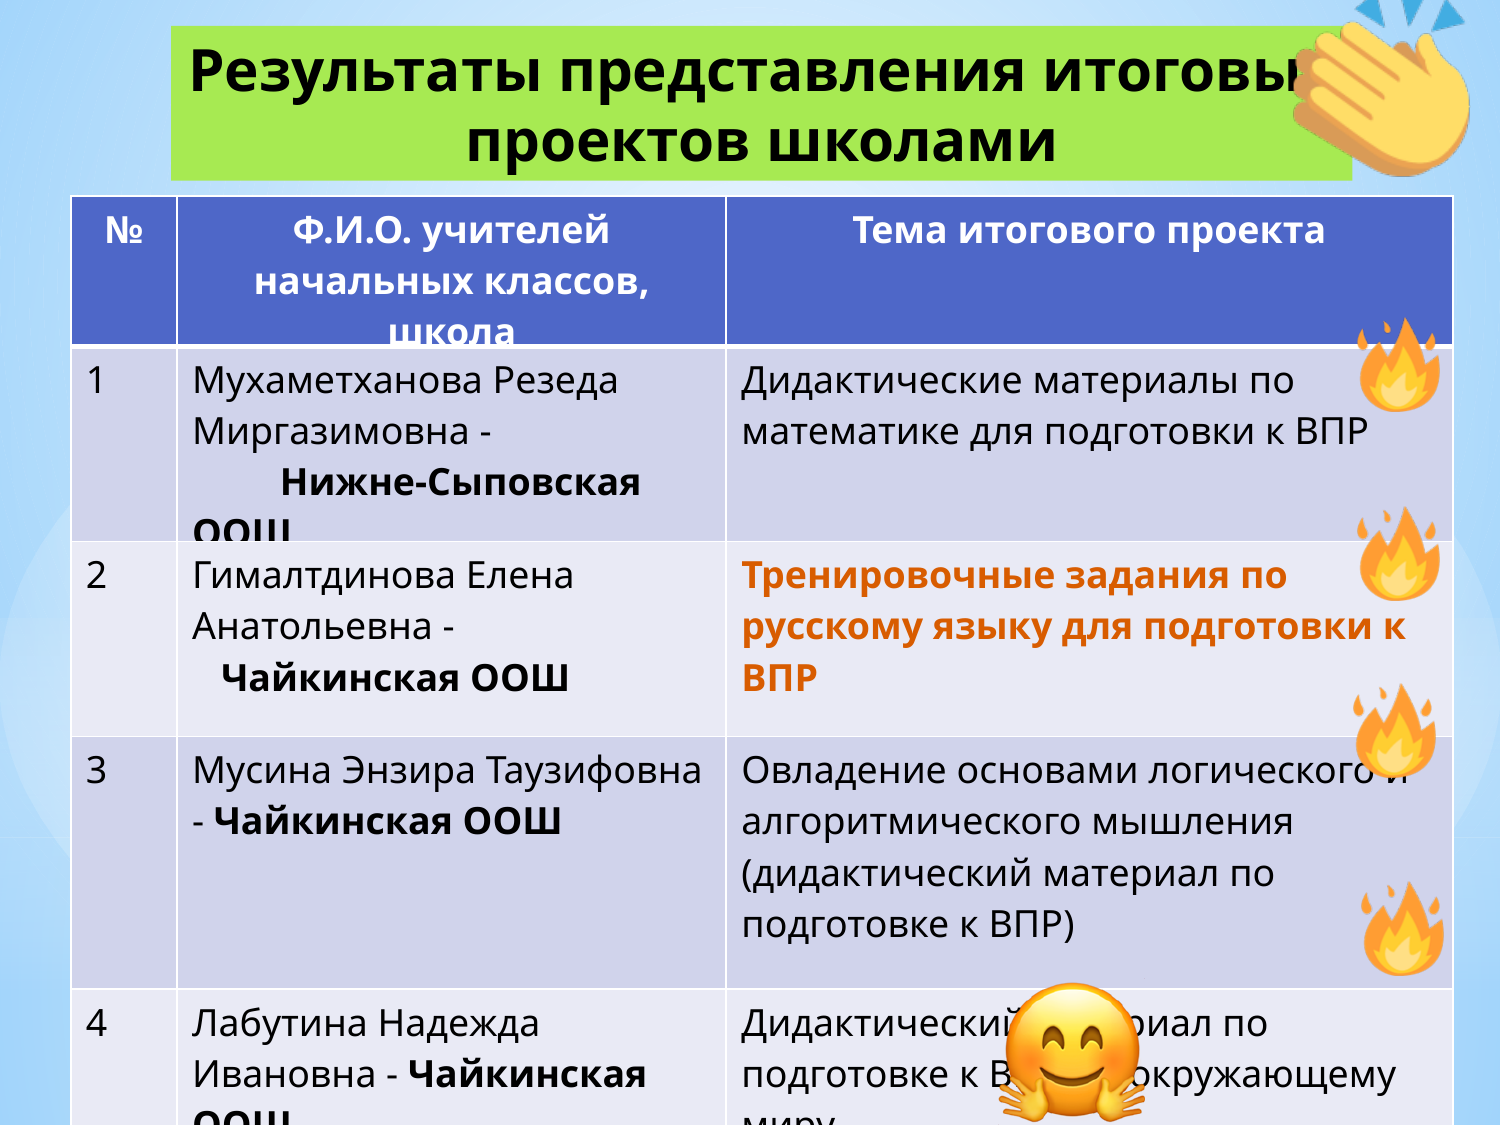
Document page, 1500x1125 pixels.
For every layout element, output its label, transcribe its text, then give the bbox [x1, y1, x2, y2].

table_cell Дидактический материал по подготовке к ВПР по окружающему миру [1149, 990, 1452, 1125]
table_header № [72, 197, 176, 344]
table_cell Мусина Энзира Таузифовна - Чайкинская ООШ [178, 737, 725, 988]
table_cell Овладение основами логического и алгоритмического мышления (дидактический материал по подготовке к ВПР) [727, 737, 1452, 988]
table_cell Лабутина Надежда Ивановна - Чайкинская ООШ [178, 990, 725, 1125]
picture [1352, 878, 1454, 979]
table_cell 1 [72, 349, 176, 541]
picture [1347, 503, 1449, 604]
table_cell Гималтдинова Елена Анатольевна - Чайкинская ООШ [178, 542, 725, 736]
table_cell 3 [72, 737, 176, 988]
picture [997, 978, 1145, 1125]
table_cell 2 [72, 542, 176, 736]
picture [1347, 314, 1449, 415]
picture [1344, 680, 1445, 781]
table_cell Мухаметханова Резеда Миргазимовна - Нижне-Сыповская ООШ [178, 349, 725, 541]
table_cell Тренировочные задания по русскому языку для подготовки к ВПР [727, 542, 1452, 736]
picture [1281, 0, 1482, 183]
table_cell Дидактический материал по подготовке к ВПР по окружающему миру [727, 990, 992, 1125]
table_cell Дидактические материалы по математике для подготовки к ВПР [727, 349, 1452, 541]
table_cell 4 [72, 990, 176, 1125]
table_header Ф.И.О. учителей начальных классов, школа [178, 197, 725, 344]
table_header Тема итогового проекта [727, 197, 1452, 344]
text_box Результаты представления итоговых проектов школами [171, 25, 1276, 181]
